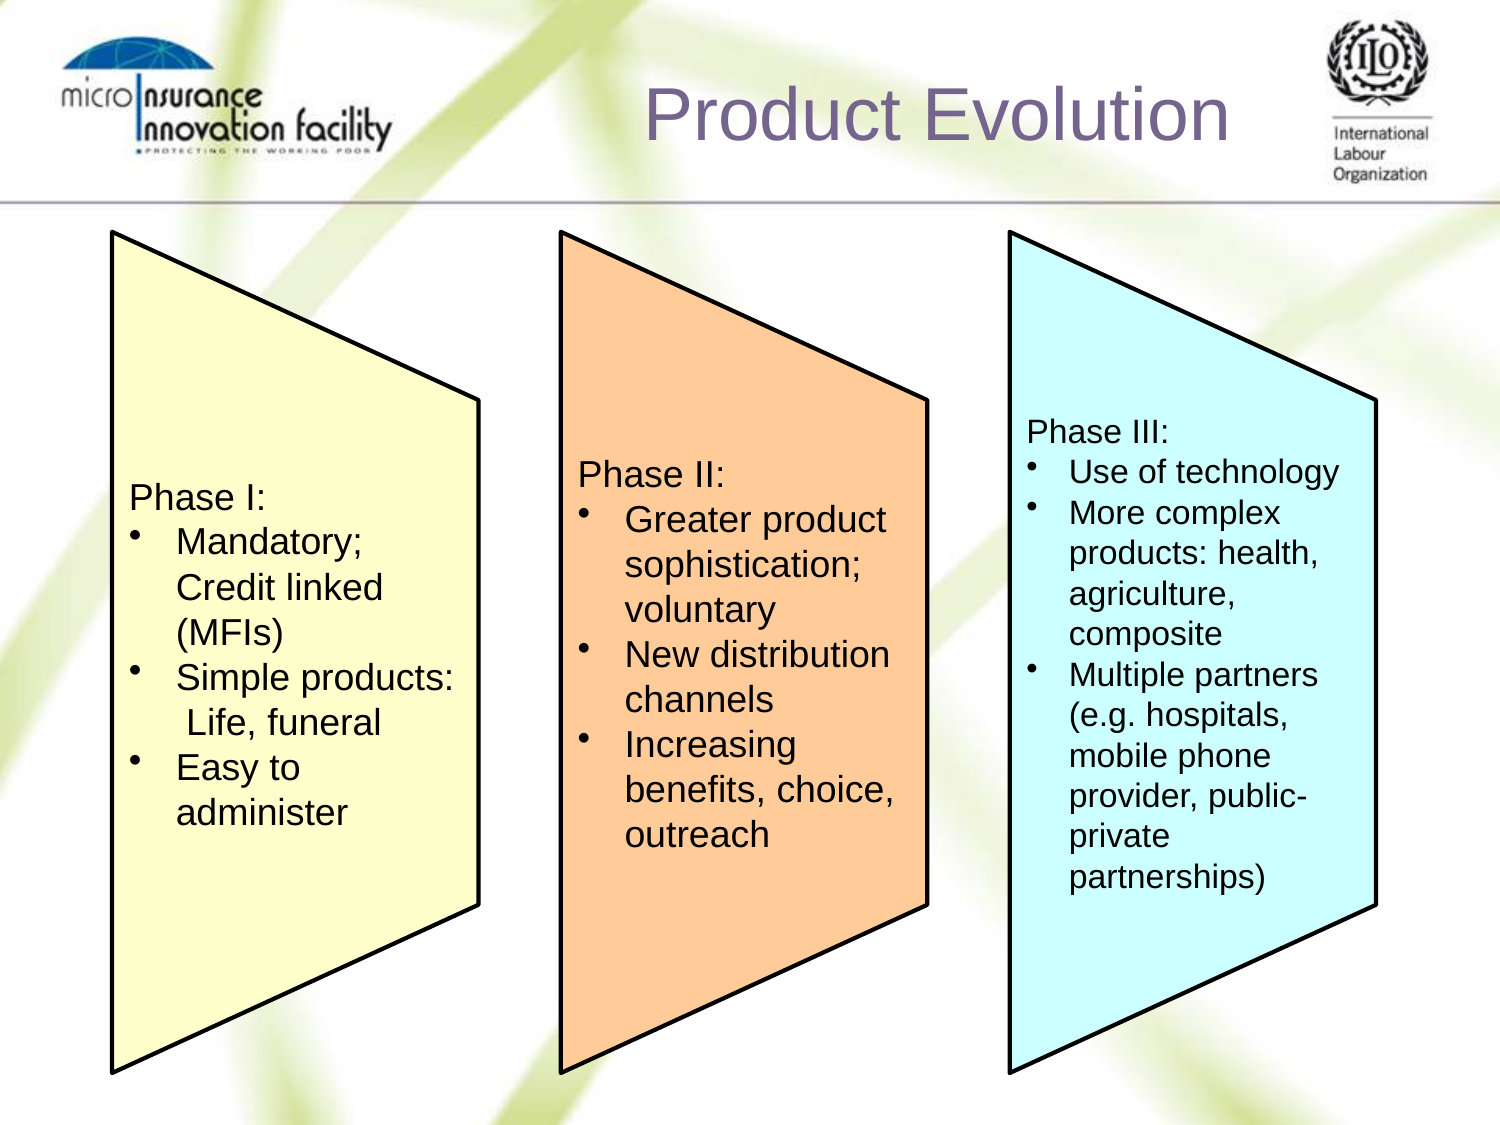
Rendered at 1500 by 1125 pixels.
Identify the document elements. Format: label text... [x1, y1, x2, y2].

text_box Product Evolution [419, 31, 1247, 191]
picture [0, 0, 1500, 1125]
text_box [111, 231, 1377, 1074]
